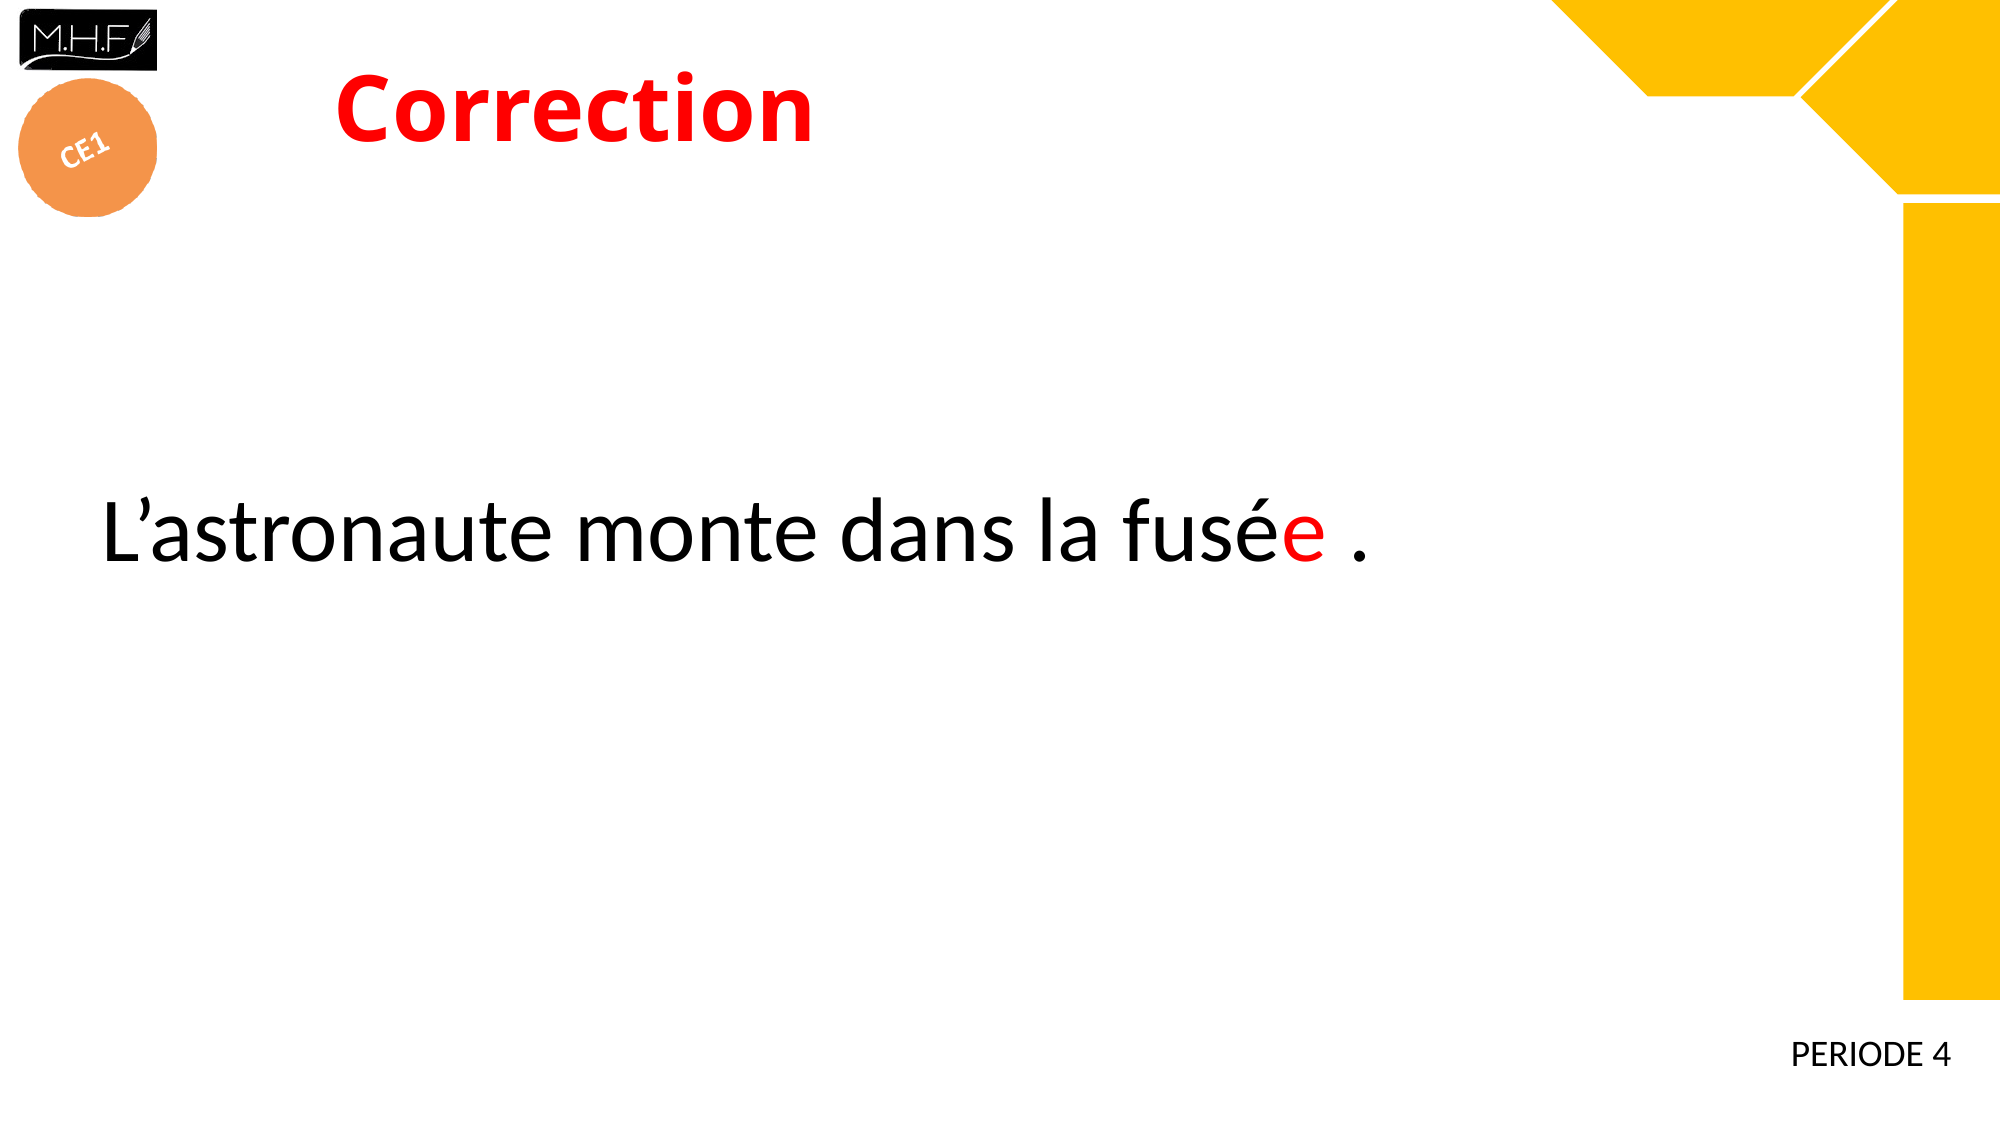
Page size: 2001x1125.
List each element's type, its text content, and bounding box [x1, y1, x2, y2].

text_box [1902, 202, 2000, 1001]
list L’astronaute monte dans la fusée . [86, 300, 1530, 1015]
text_box PERIODE 4 [1362, 1021, 1967, 1125]
text_box [1549, 0, 1892, 98]
picture [18, 78, 157, 218]
text_box [1799, 0, 2000, 196]
picture [16, 7, 157, 74]
title Correction [318, 3, 1865, 221]
